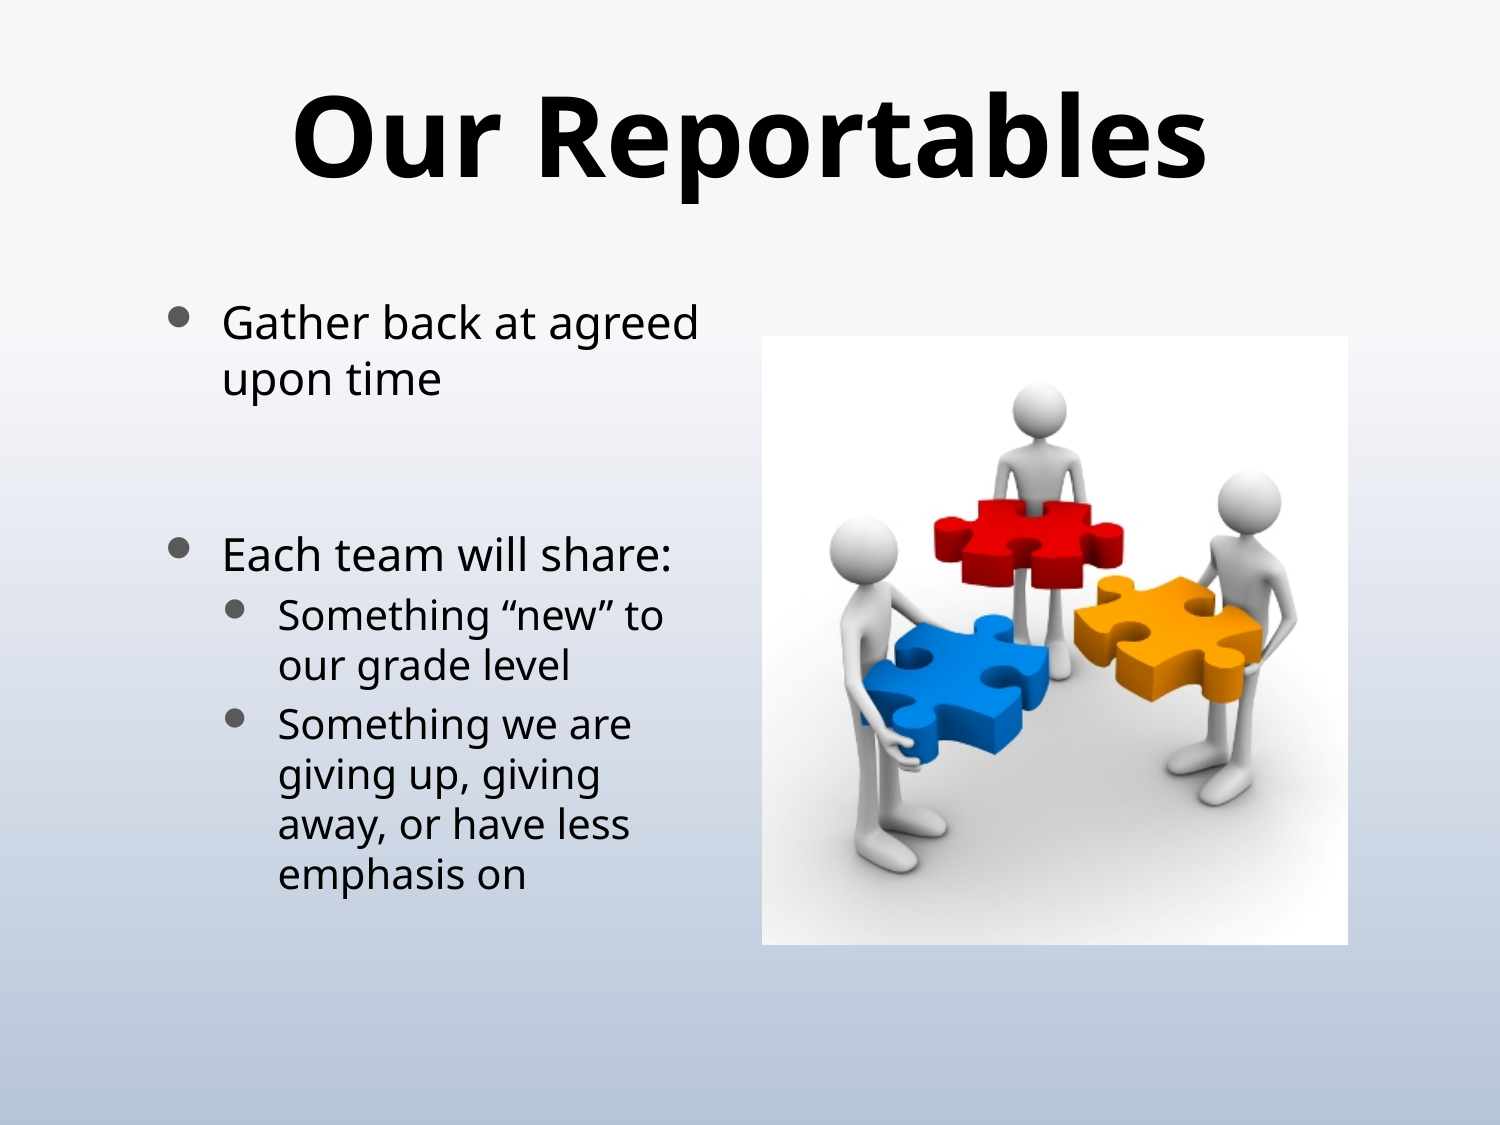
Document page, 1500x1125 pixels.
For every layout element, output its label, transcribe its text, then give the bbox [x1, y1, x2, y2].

title Our Reportables [150, 37, 1350, 245]
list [760, 284, 1350, 997]
list Gather back at agreed upon time Each team will share: Something “new” to our grade level Something we are giving up, giving away, or have less emphasis on [150, 286, 735, 995]
